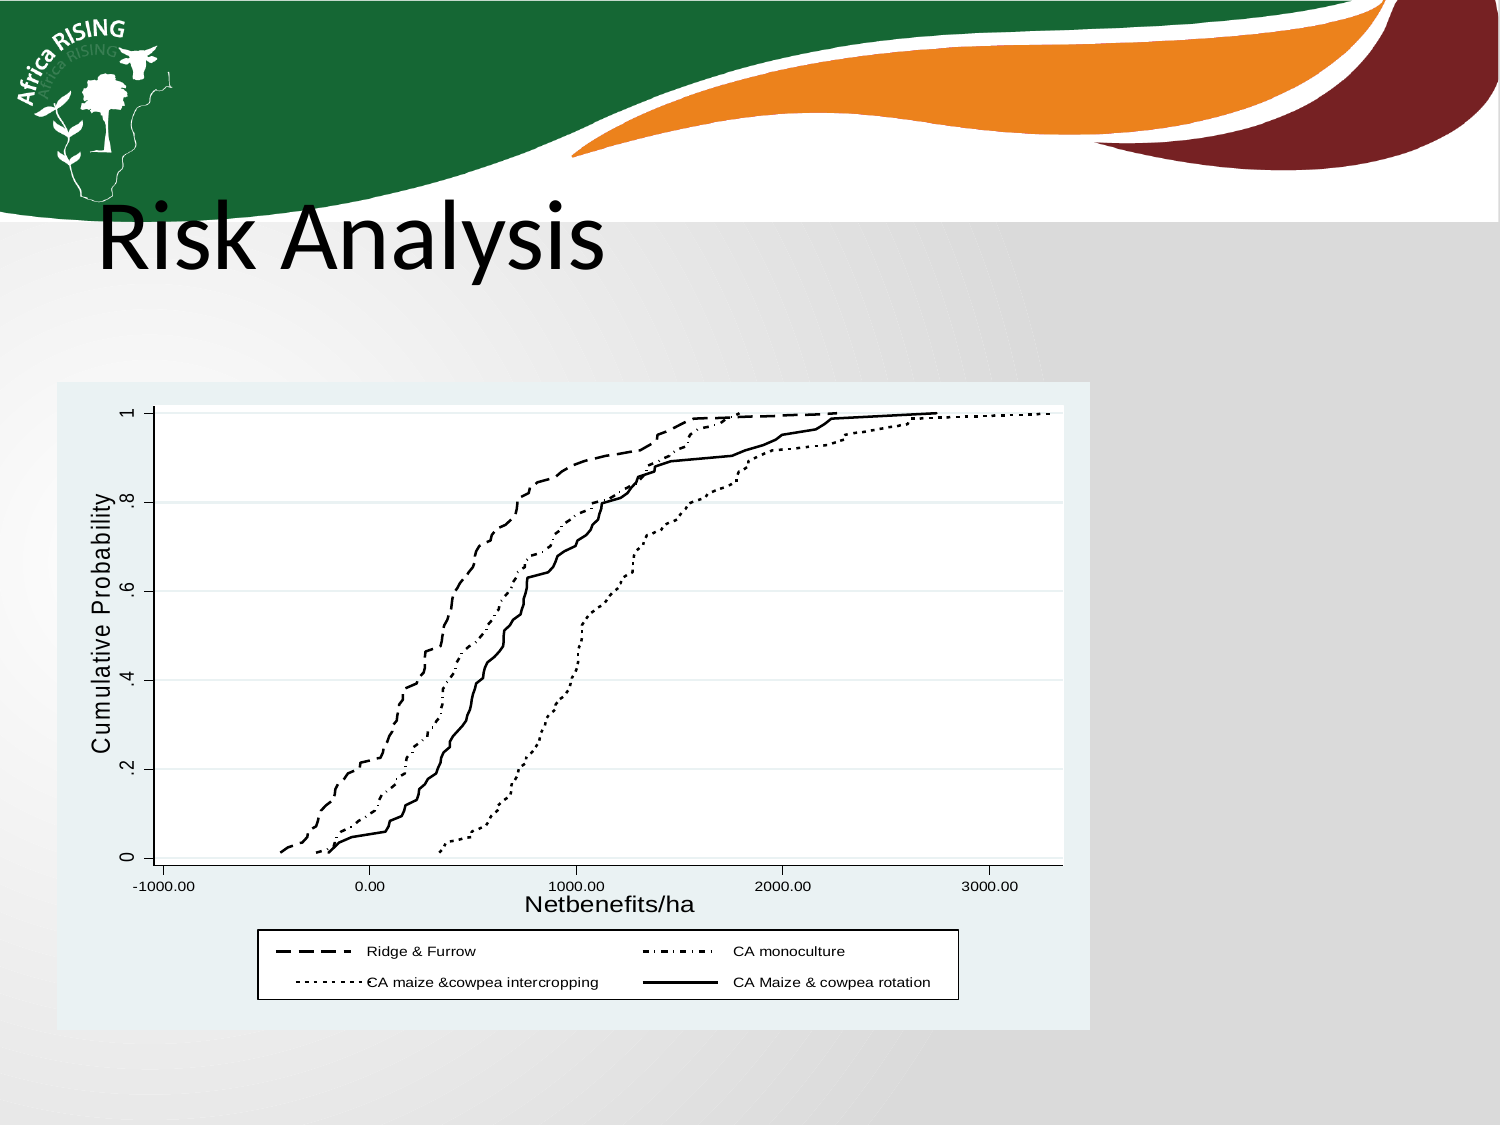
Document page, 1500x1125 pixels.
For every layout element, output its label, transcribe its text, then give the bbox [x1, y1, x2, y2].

list Risk Analysis [62, 162, 1313, 350]
picture [47, 374, 1099, 1038]
picture [0, 0, 1499, 222]
